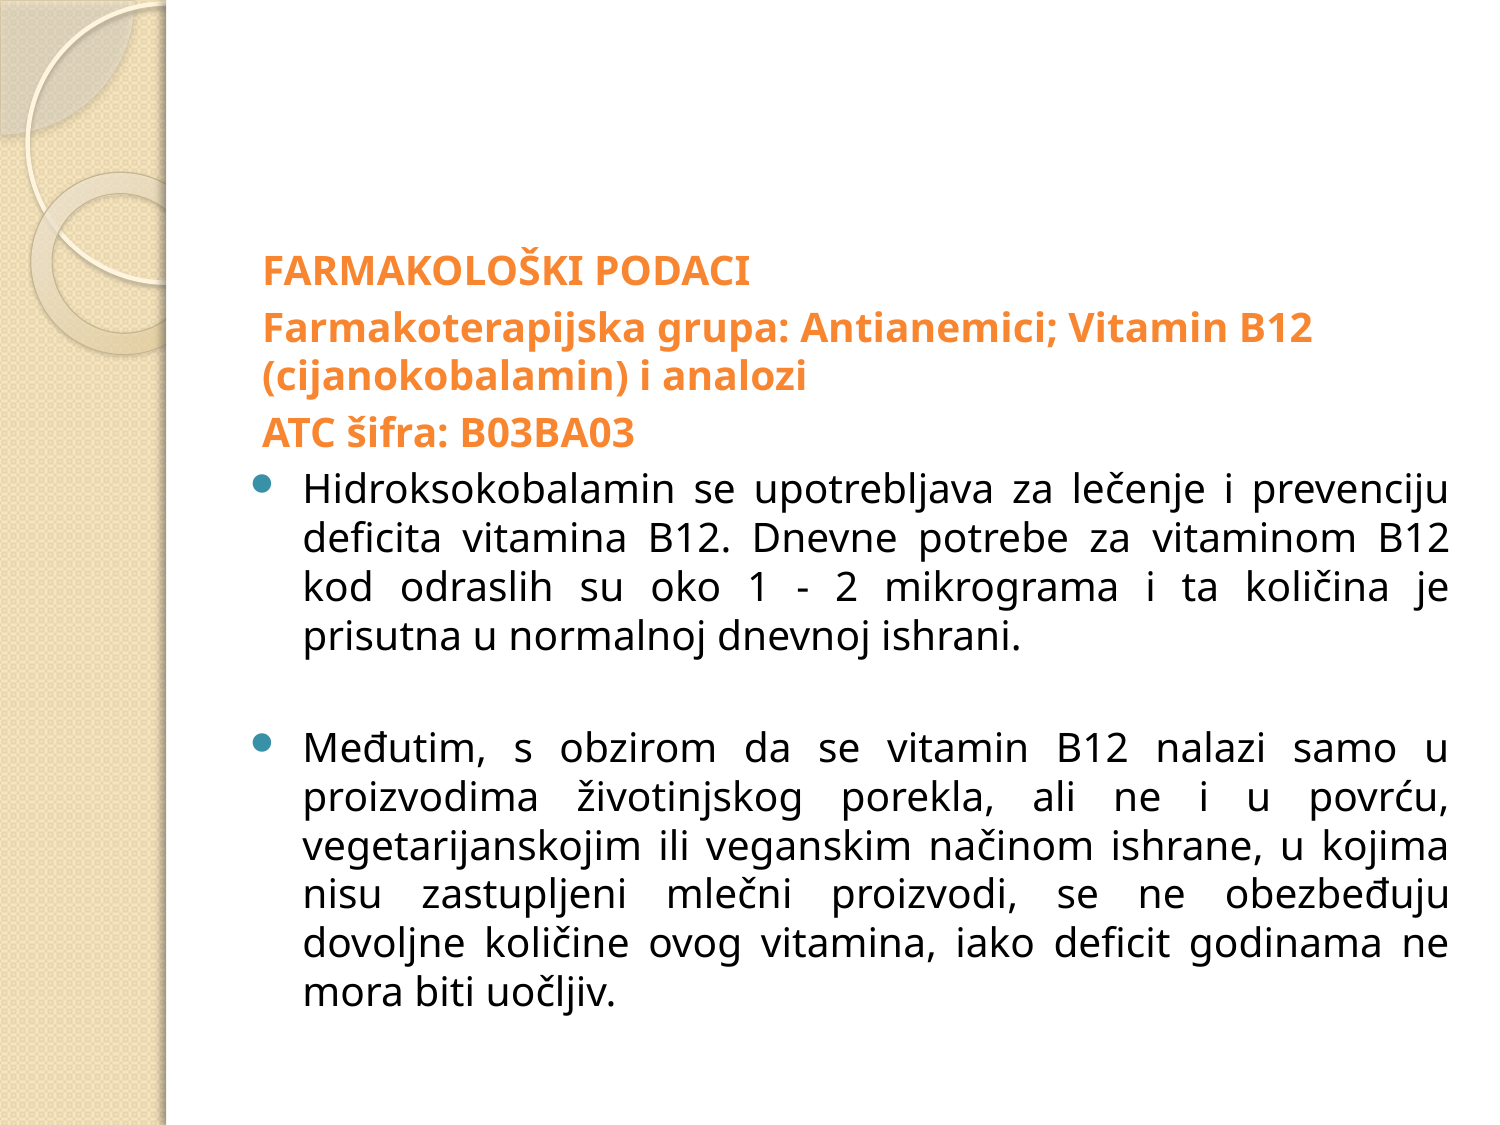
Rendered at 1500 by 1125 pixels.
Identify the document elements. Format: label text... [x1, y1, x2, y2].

list FARMAKOLOŠKI PODACI Farmakoterapijska grupa: Antianemici; Vitamin B12 (cijanokobalamin) i analozi ATC šifra: B03BA03 Hidroksokobalamin se upotrebljava za lečenje i prevenciju deficita vitamina B12. Dnevne potrebe za vitaminom B12 kod odraslih su oko 1 - 2 mikrograma i ta količina je prisutna u normalnoj dnevnoj ishrani. Međutim, s obzirom da se vitamin B12 nalazi samo u proizvodima životinjskog porekla, ali ne i u povrću, vegetarijanskojim ili veganskim načinom ishrane, u kojima nisu zastupljeni mlečni proizvodi, se ne obezbeđuju dovoljne količine ovog vitamina, iako deficit godinama ne mora biti uočljiv. [235, 237, 1466, 1025]
